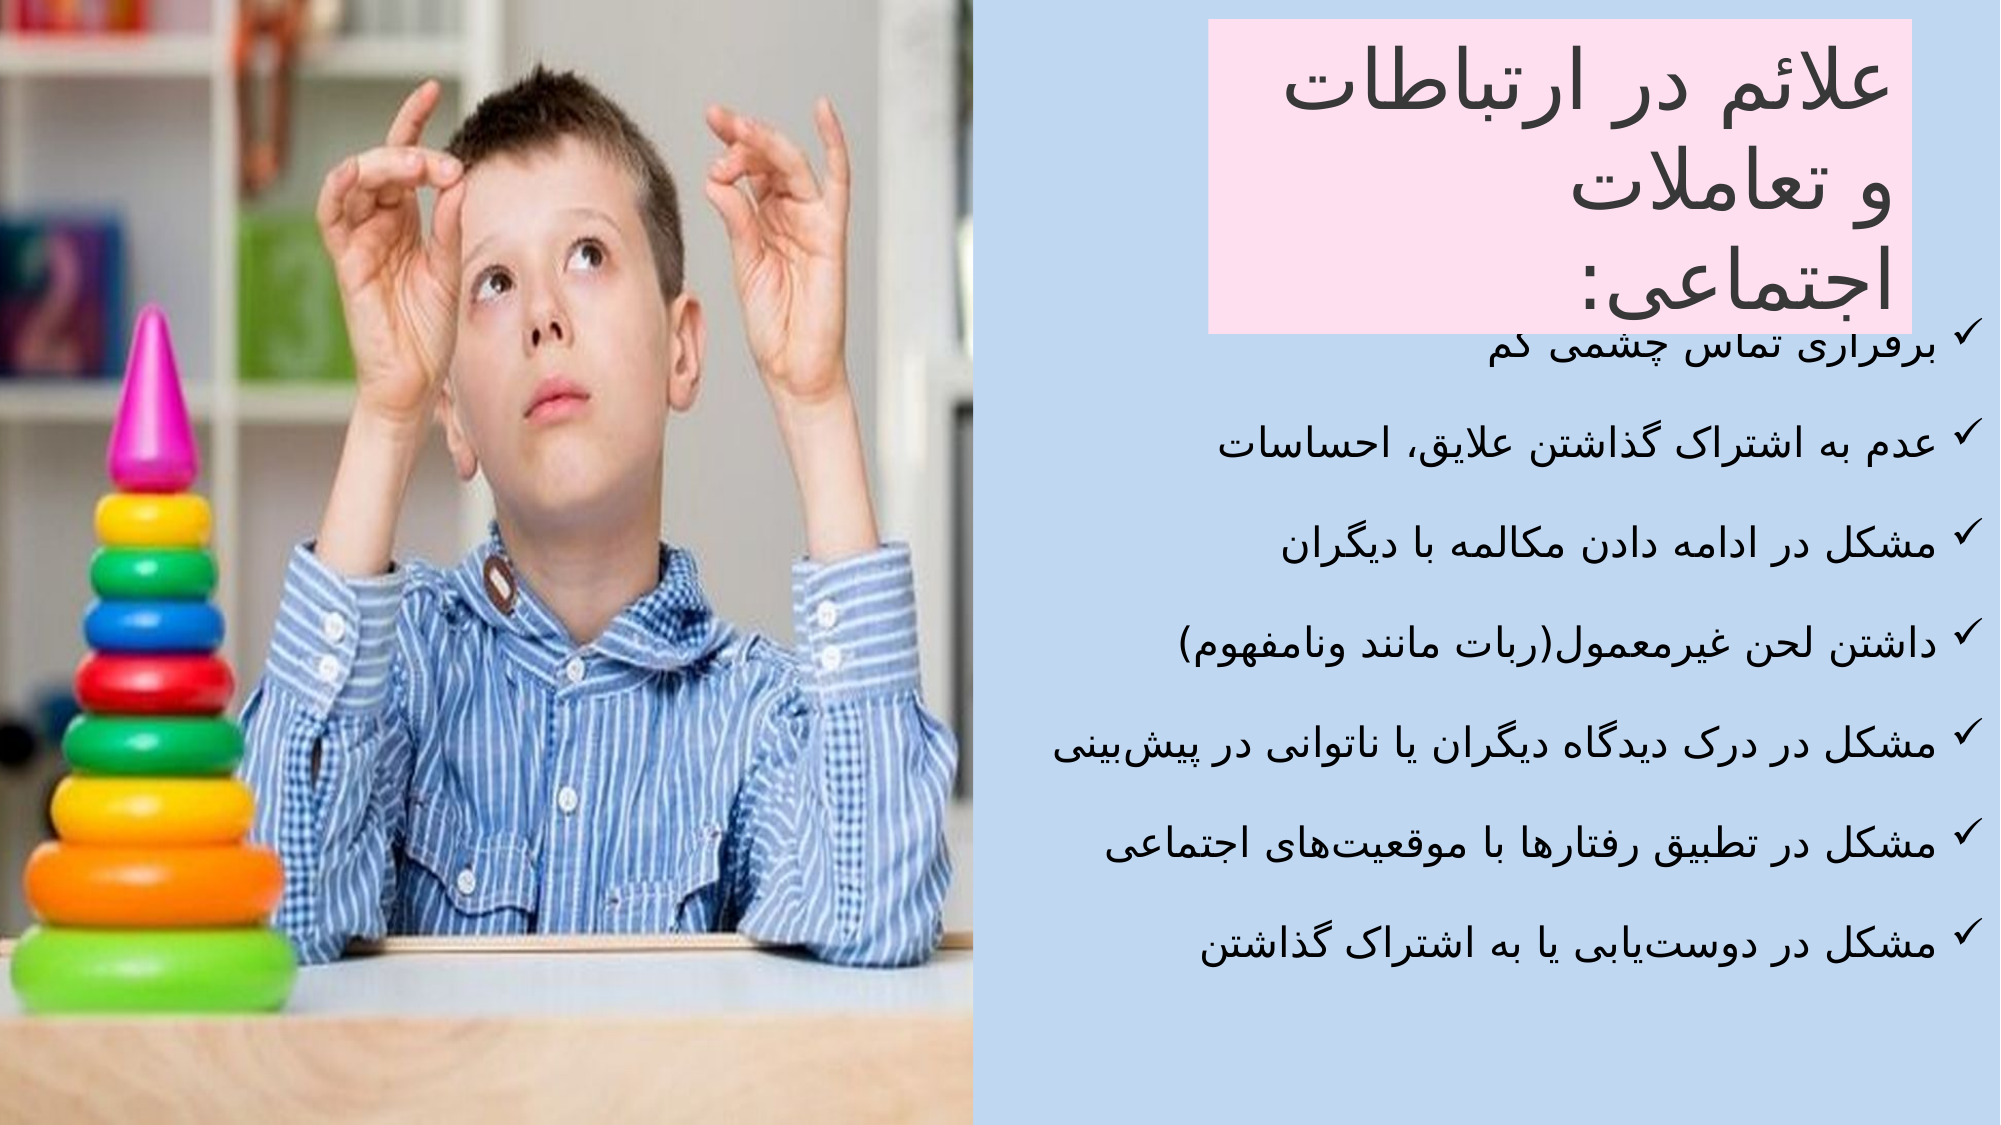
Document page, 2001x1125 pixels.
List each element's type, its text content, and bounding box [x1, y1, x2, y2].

picture [0, 0, 974, 1125]
text_box برقراری تماس چشمی کم عدم به اشتراک گذاشتن علایق، احساسات مشکل در ادامه دادن مکالمه با دیگران داشتن لحن غیرمعمول(ربات مانند ونامفهوم) مشکل در درک دیدگاه دیگران یا ناتوانی در پیش‌بینی مشکل در تطبیق رفتارها با موقعیت‌های اجتماعی مشکل در دوست‌یابی یا به اشتراک گذاشتن [1024, 257, 2000, 973]
text_box علائم در ارتباطات و تعاملات اجتماعی: [1208, 19, 1912, 334]
